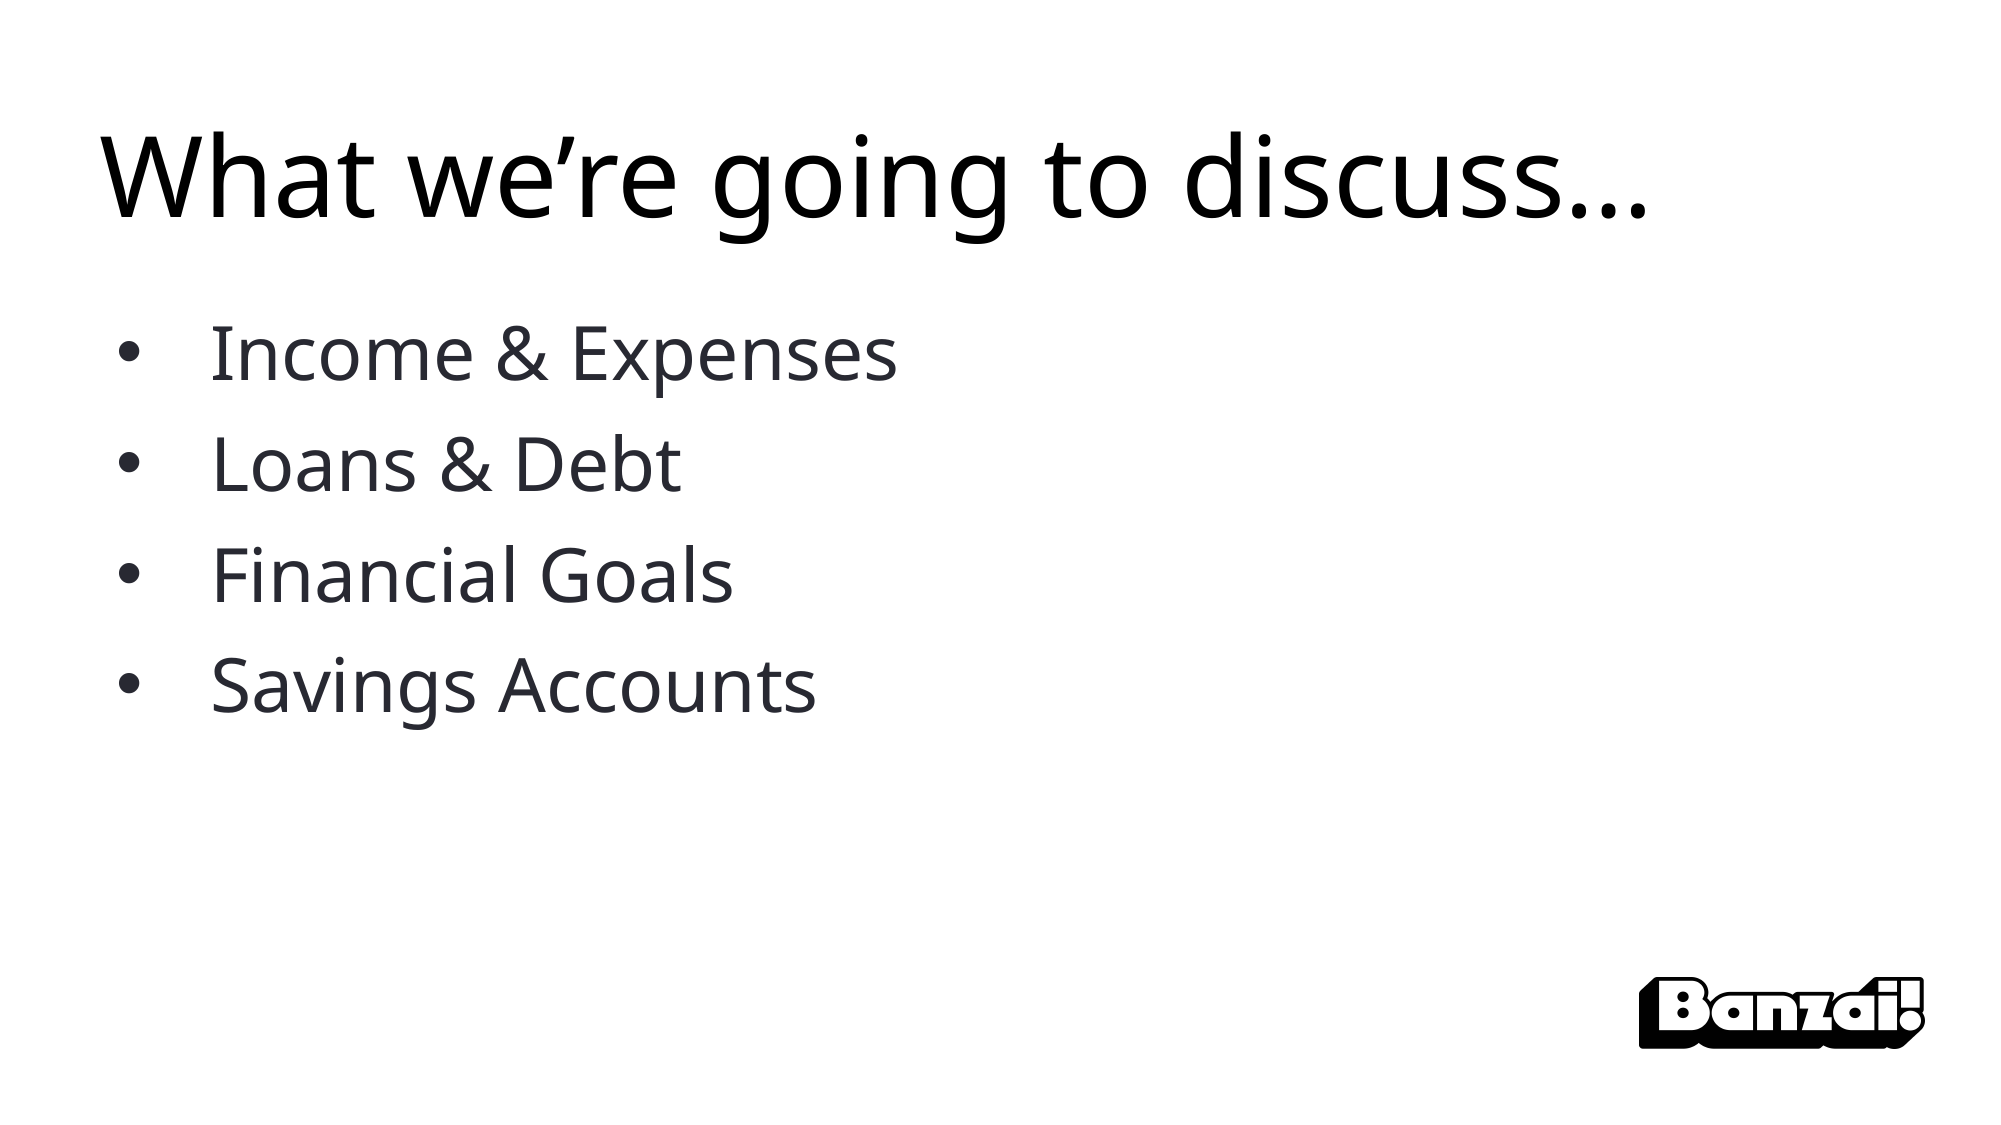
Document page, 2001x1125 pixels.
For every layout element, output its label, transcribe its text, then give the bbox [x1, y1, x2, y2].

subtitle Income & Expenses Loans & Debt Financial Goals Savings Accounts [108, 297, 1875, 1019]
title What we’re going to discuss… [91, 16, 1892, 250]
picture [1639, 977, 1925, 1050]
